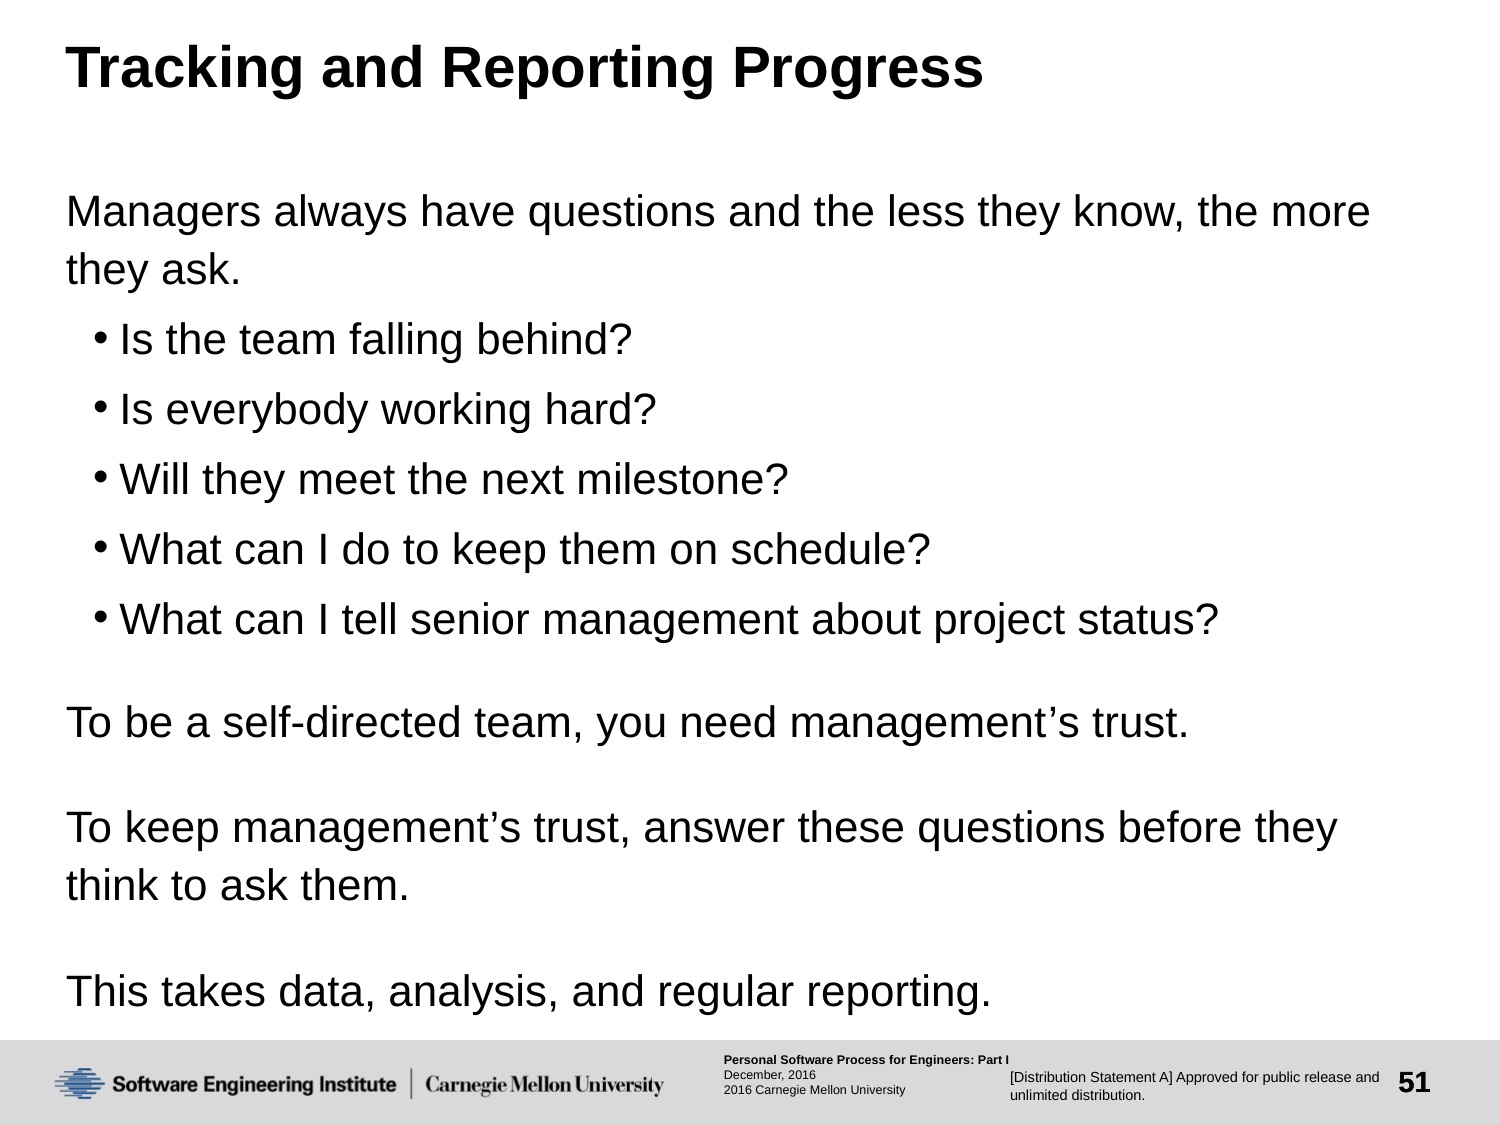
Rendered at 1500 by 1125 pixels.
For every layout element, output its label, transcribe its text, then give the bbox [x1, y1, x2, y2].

picture [46, 1061, 673, 1104]
list Managers always have questions and the less they know, the more they ask. Is the team falling behind? Is everybody working hard? Will they meet the next milestone? What can I do to keep them on schedule? What can I tell senior management about project status? To be a self-directed team, you need management’s trust. To keep management’s trust, answer these questions before they think to ask them. This takes data, analysis, and regular reporting. [65, 177, 1431, 1025]
title Tracking and Reporting Progress [65, 37, 1313, 148]
